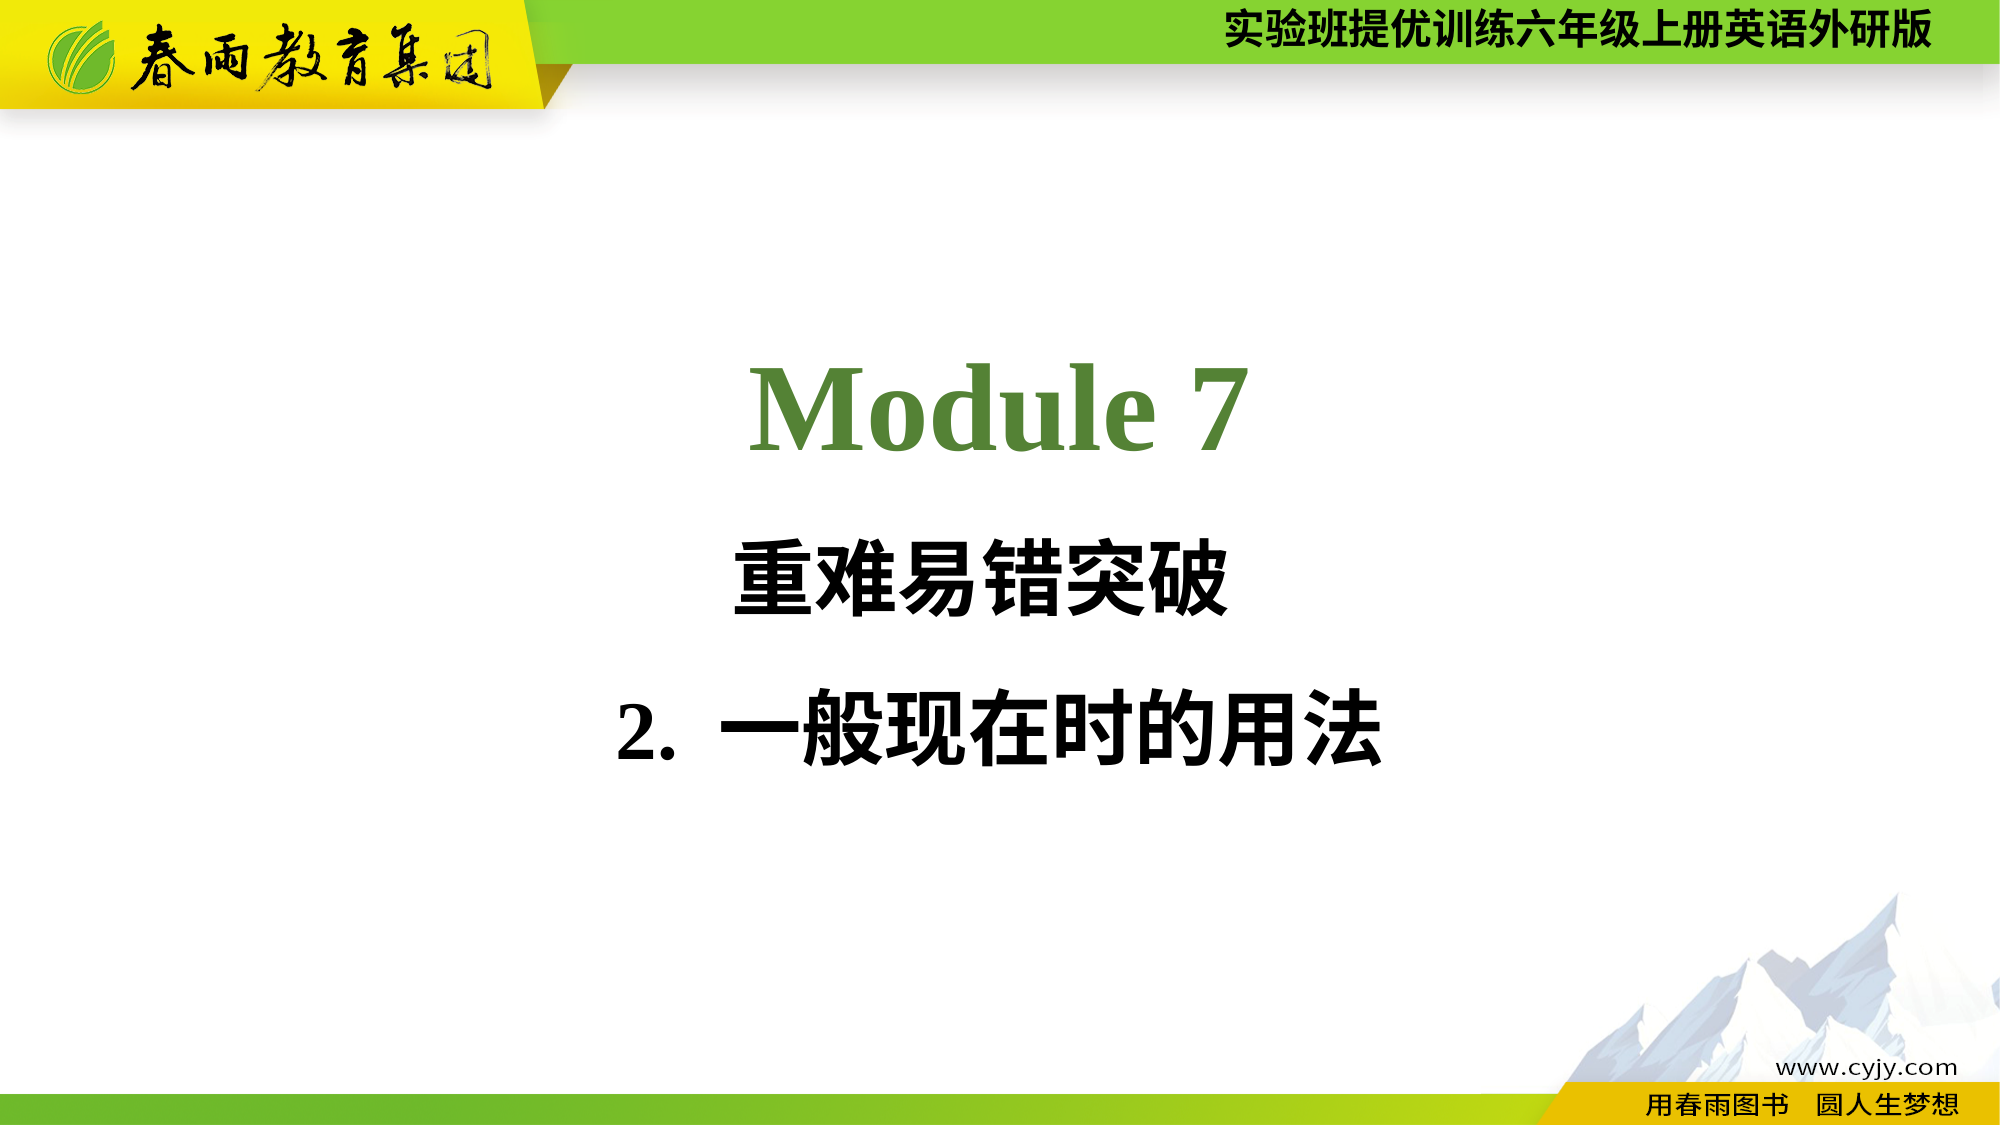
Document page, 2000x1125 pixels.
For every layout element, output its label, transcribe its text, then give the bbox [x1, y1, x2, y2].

picture [0, 0, 2000, 243]
text_box Module 7 重难易错突破 2. 一般现在时的用法 [0, 243, 2000, 784]
picture [0, 784, 2000, 1125]
